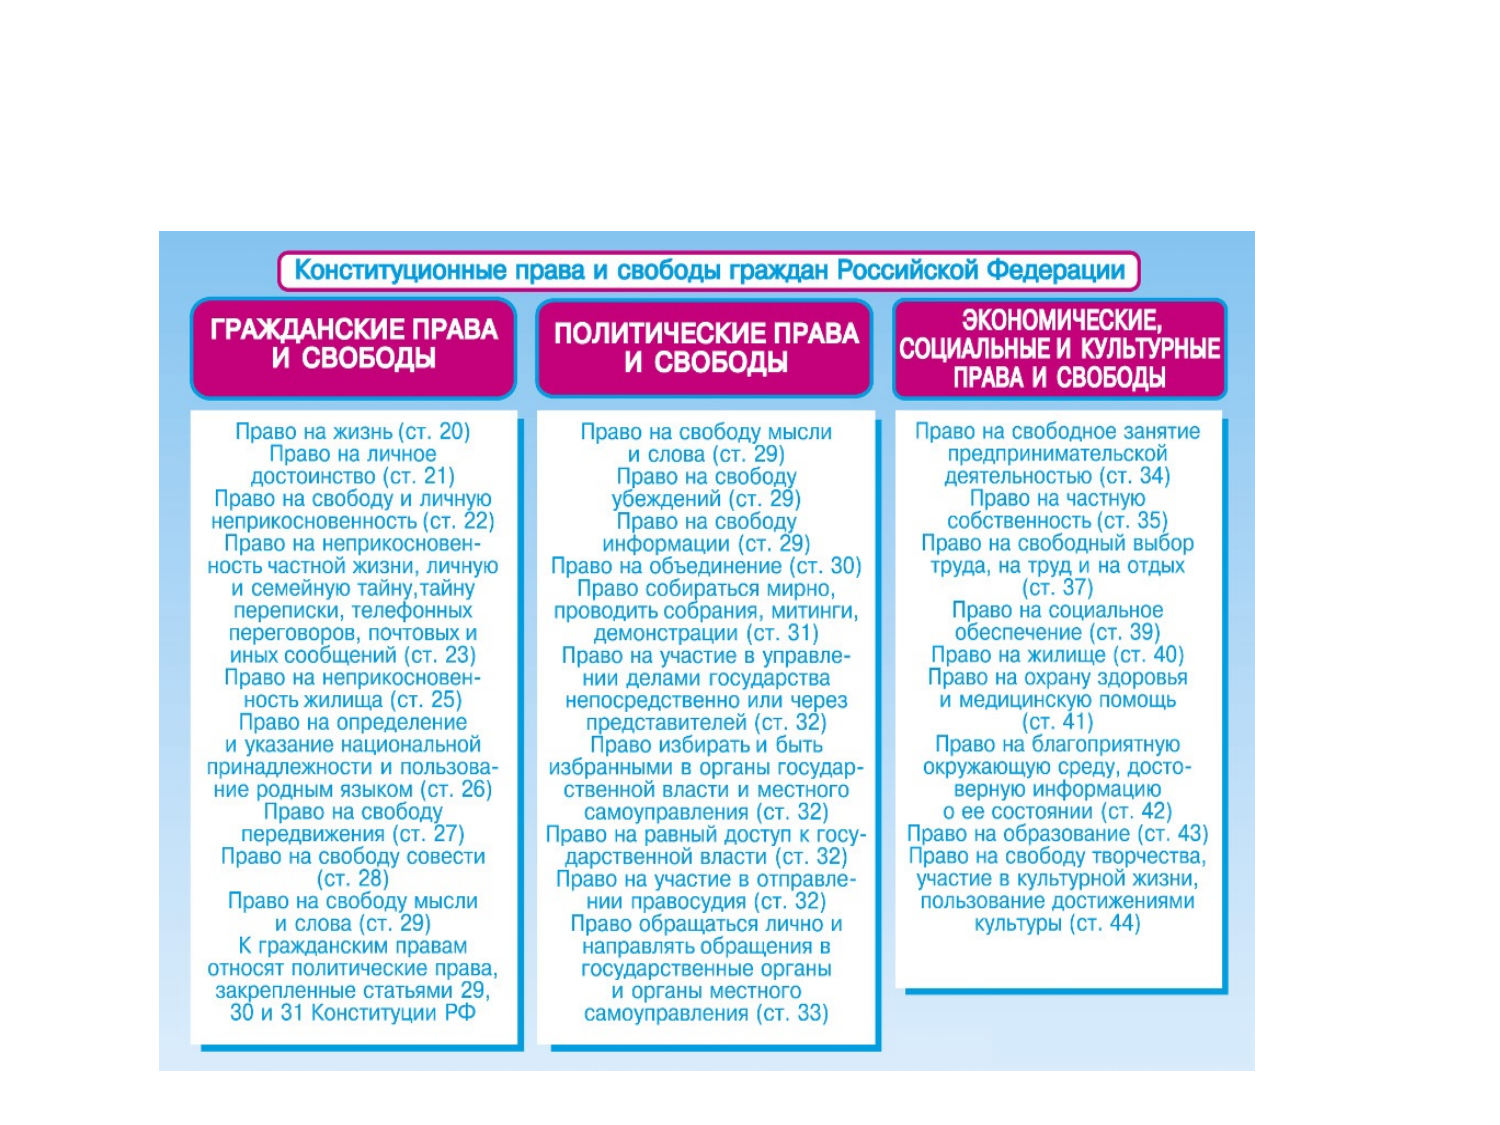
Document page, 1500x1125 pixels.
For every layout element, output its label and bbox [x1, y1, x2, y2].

list [159, 231, 1256, 1071]
